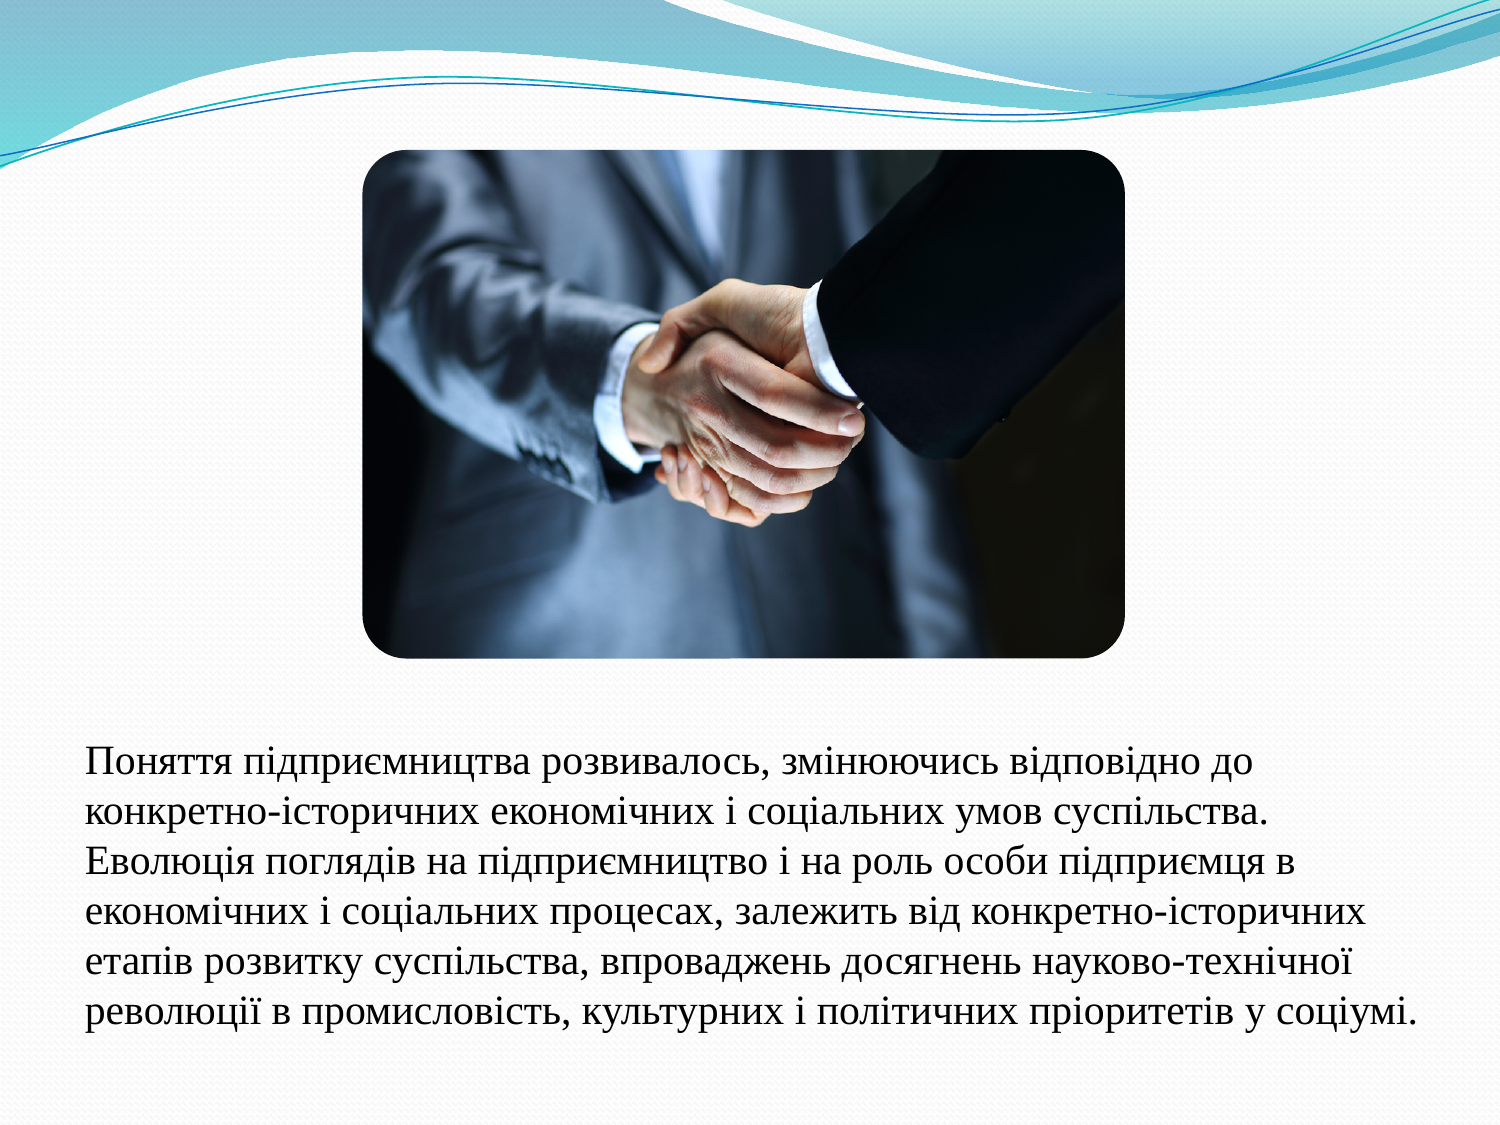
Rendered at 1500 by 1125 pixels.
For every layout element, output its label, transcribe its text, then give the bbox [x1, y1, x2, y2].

picture [362, 149, 1126, 659]
list Поняття підприємництва розвивалось, змінюючись відповідно до конкретно-історичних економічних і соціальних умов суспільства. Еволюція поглядів на підприємництво і на роль особи підприємця в економічних і соціальних процесах, залежить від конкретно-історичних етапів розвитку суспільства, впроваджень досягнень науково-технічної революції в промисловість, культурних і політичних пріоритетів у соціумі. [24, 725, 1463, 1038]
